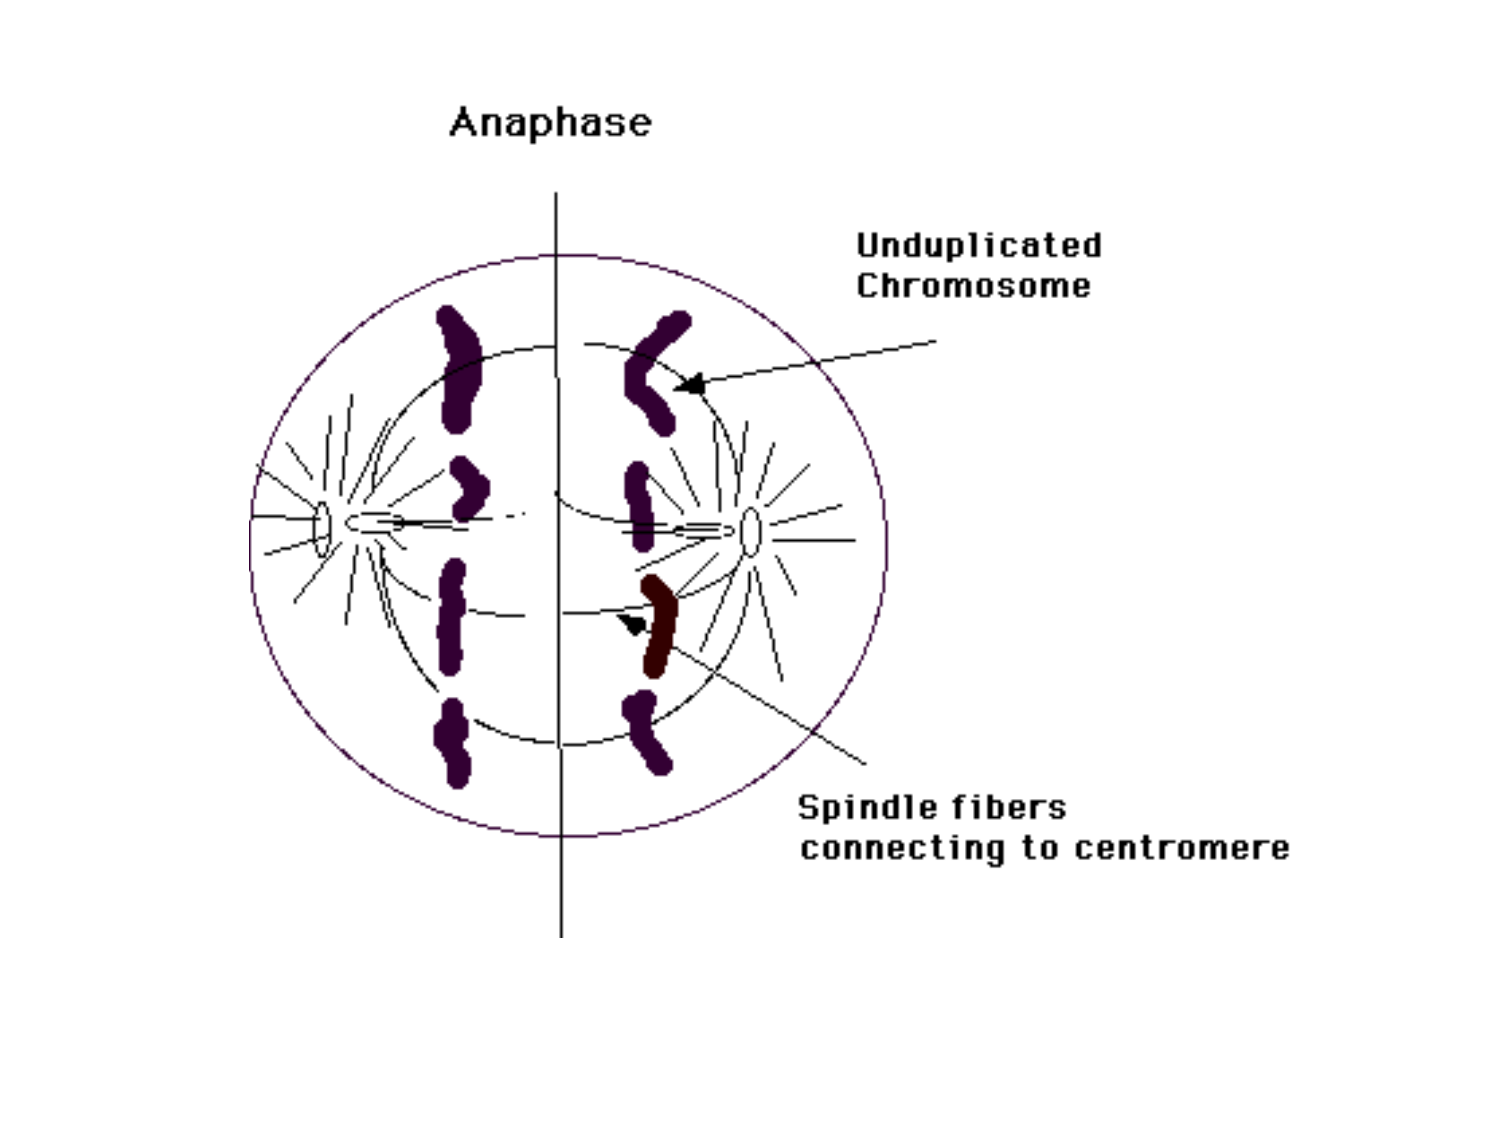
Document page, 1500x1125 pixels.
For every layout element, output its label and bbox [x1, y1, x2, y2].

picture [249, 99, 1292, 938]
